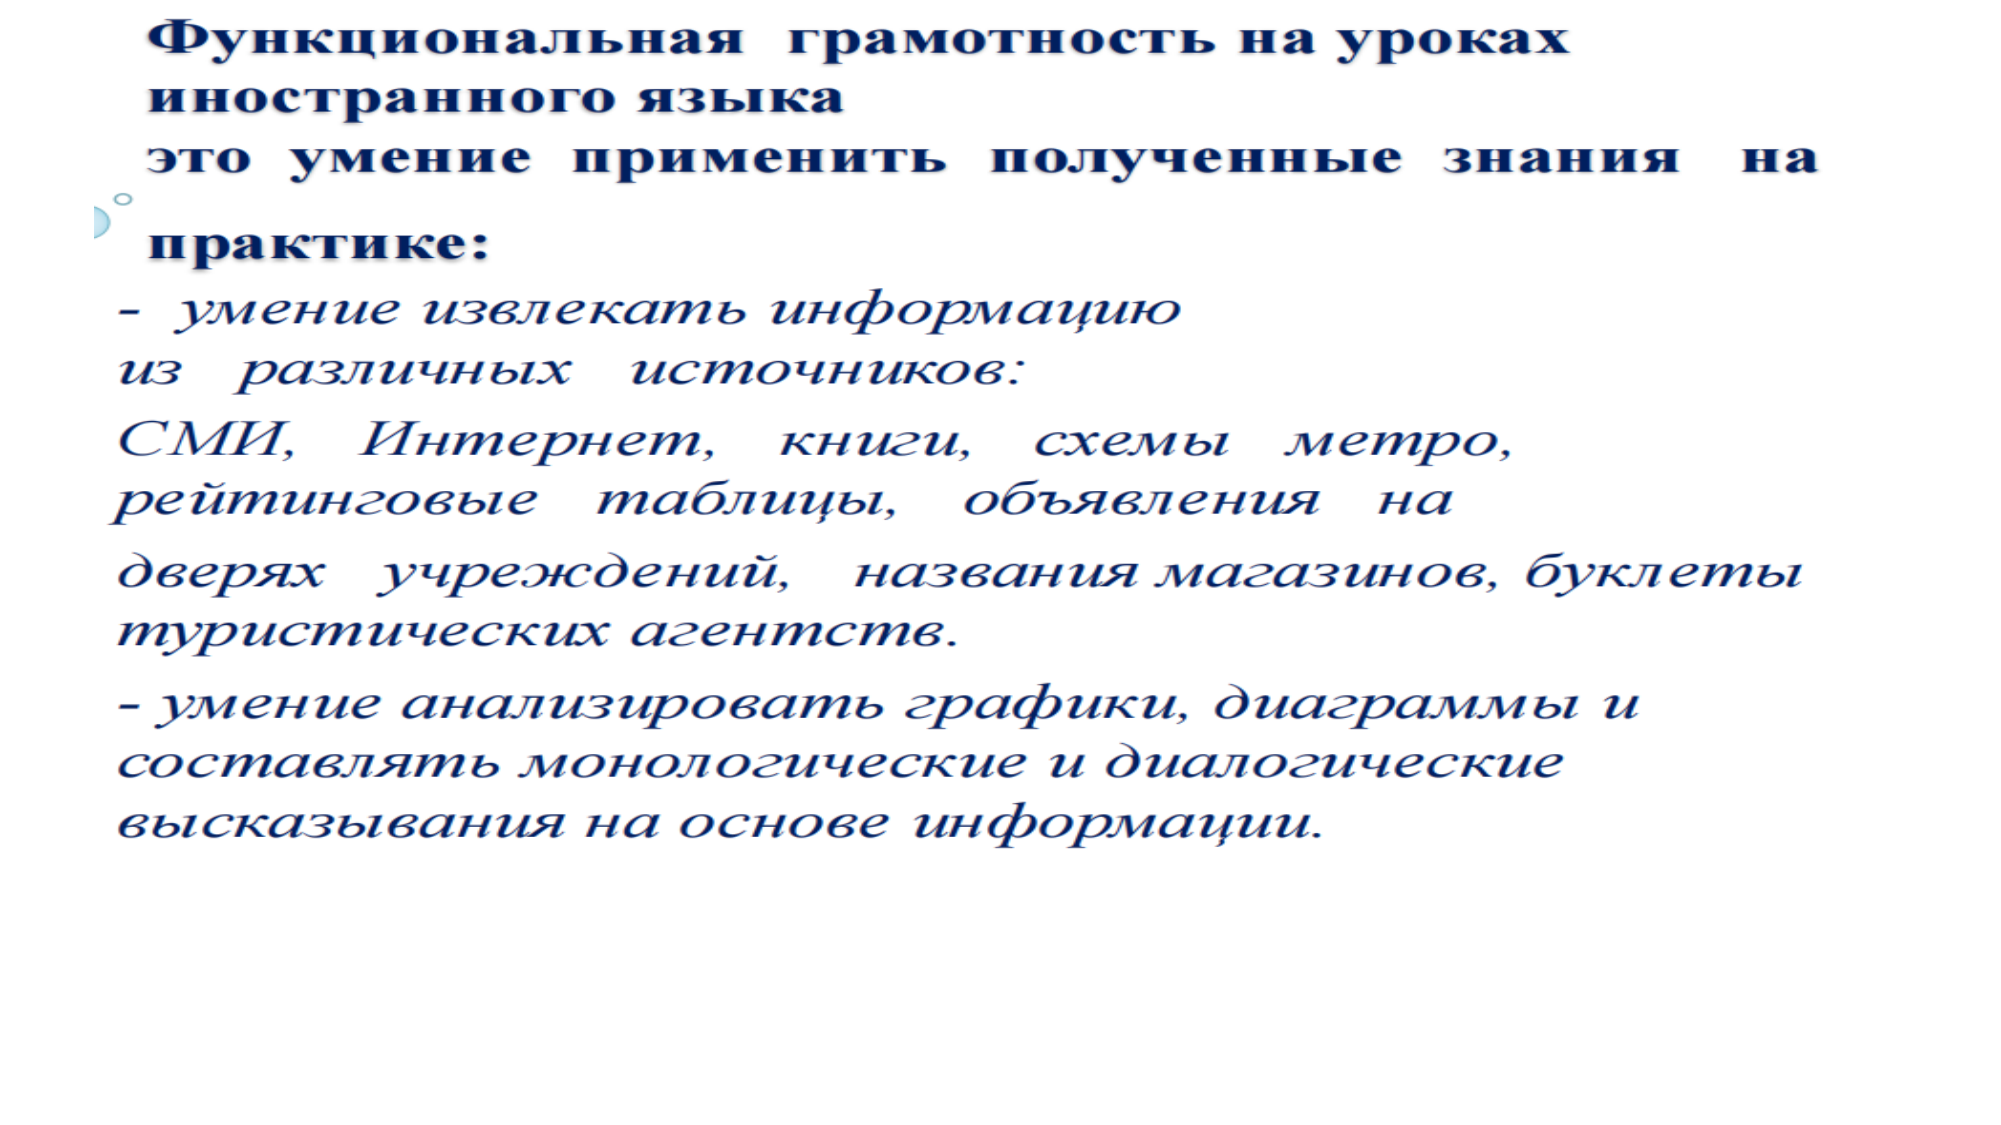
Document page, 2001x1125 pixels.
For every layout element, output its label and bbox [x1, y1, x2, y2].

picture [94, 0, 1863, 1090]
